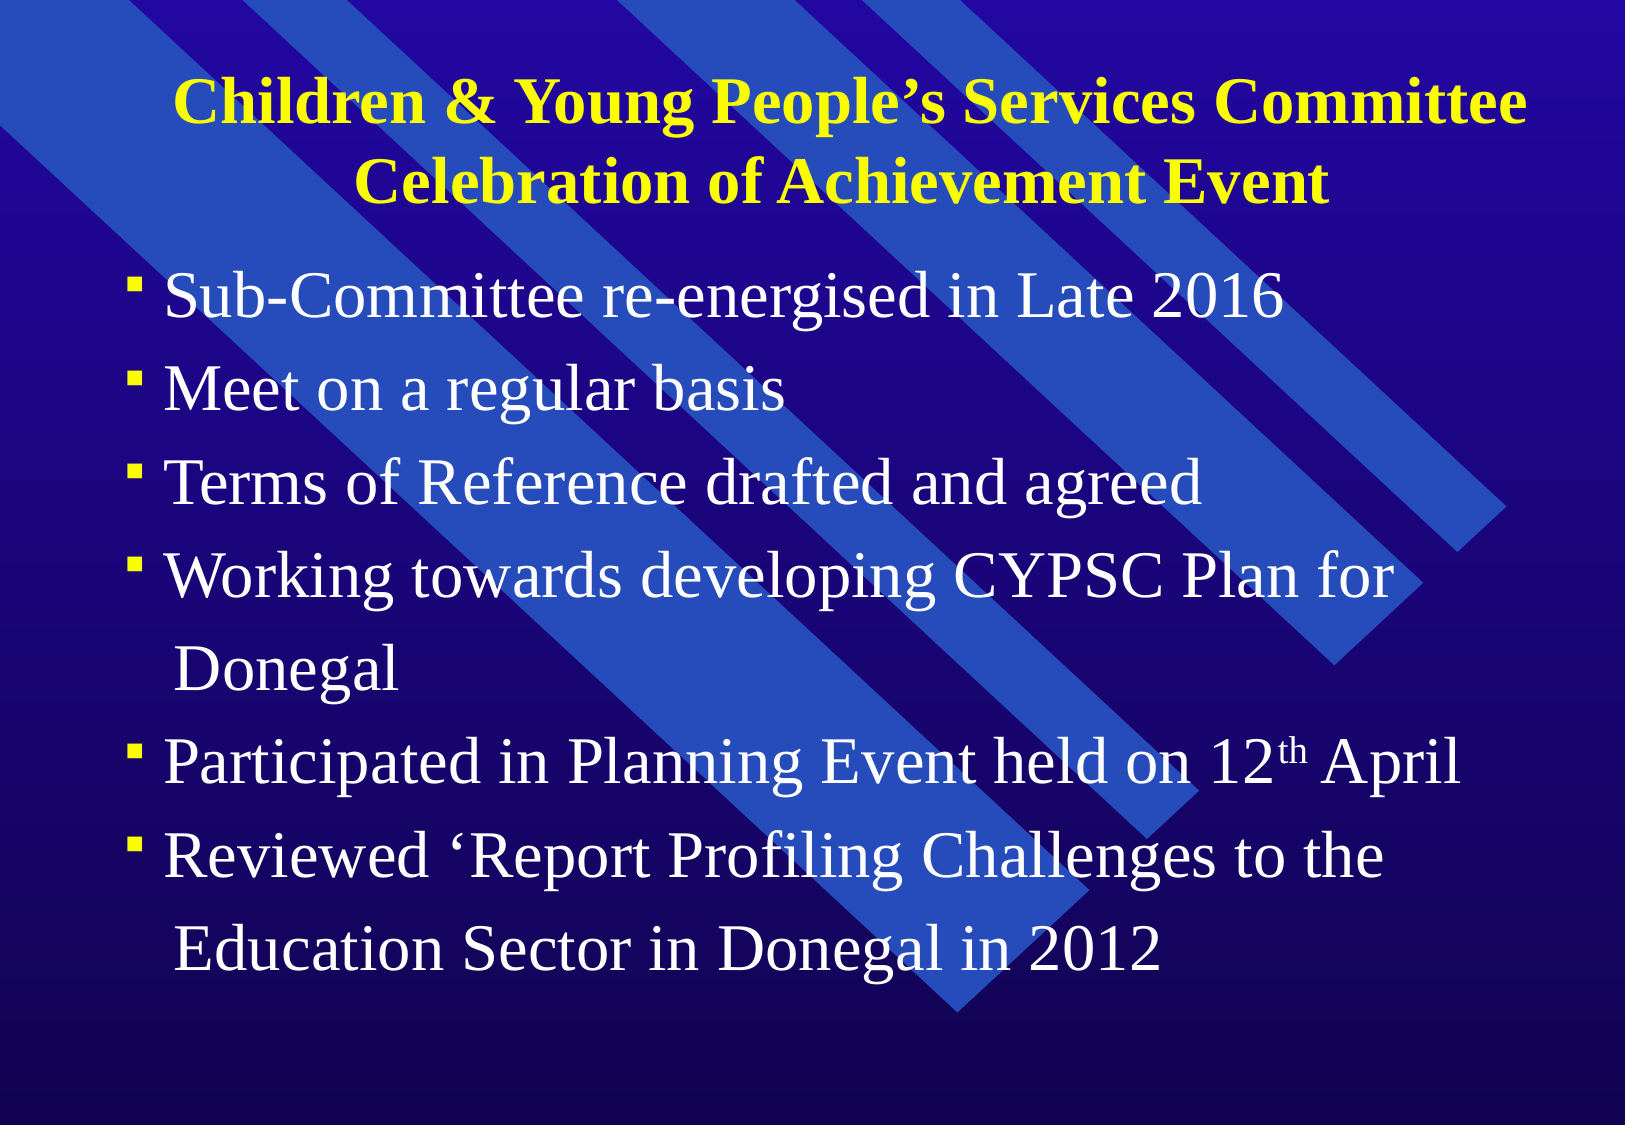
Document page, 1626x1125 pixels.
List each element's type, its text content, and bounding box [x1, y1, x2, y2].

title Children & Young People’s Services Committee Celebration of Achievement Event [121, 30, 1581, 244]
subtitle Sub-Committee re-energised in Late 2016 Meet on a regular basis Terms of Reference drafted and agreed Working towards developing CYPSC Plan for Donegal Participated in Planning Event held on 12th April Reviewed ‘Report Profiling Challenges to the Education Sector in Donegal in 2012 [108, 243, 1546, 1083]
